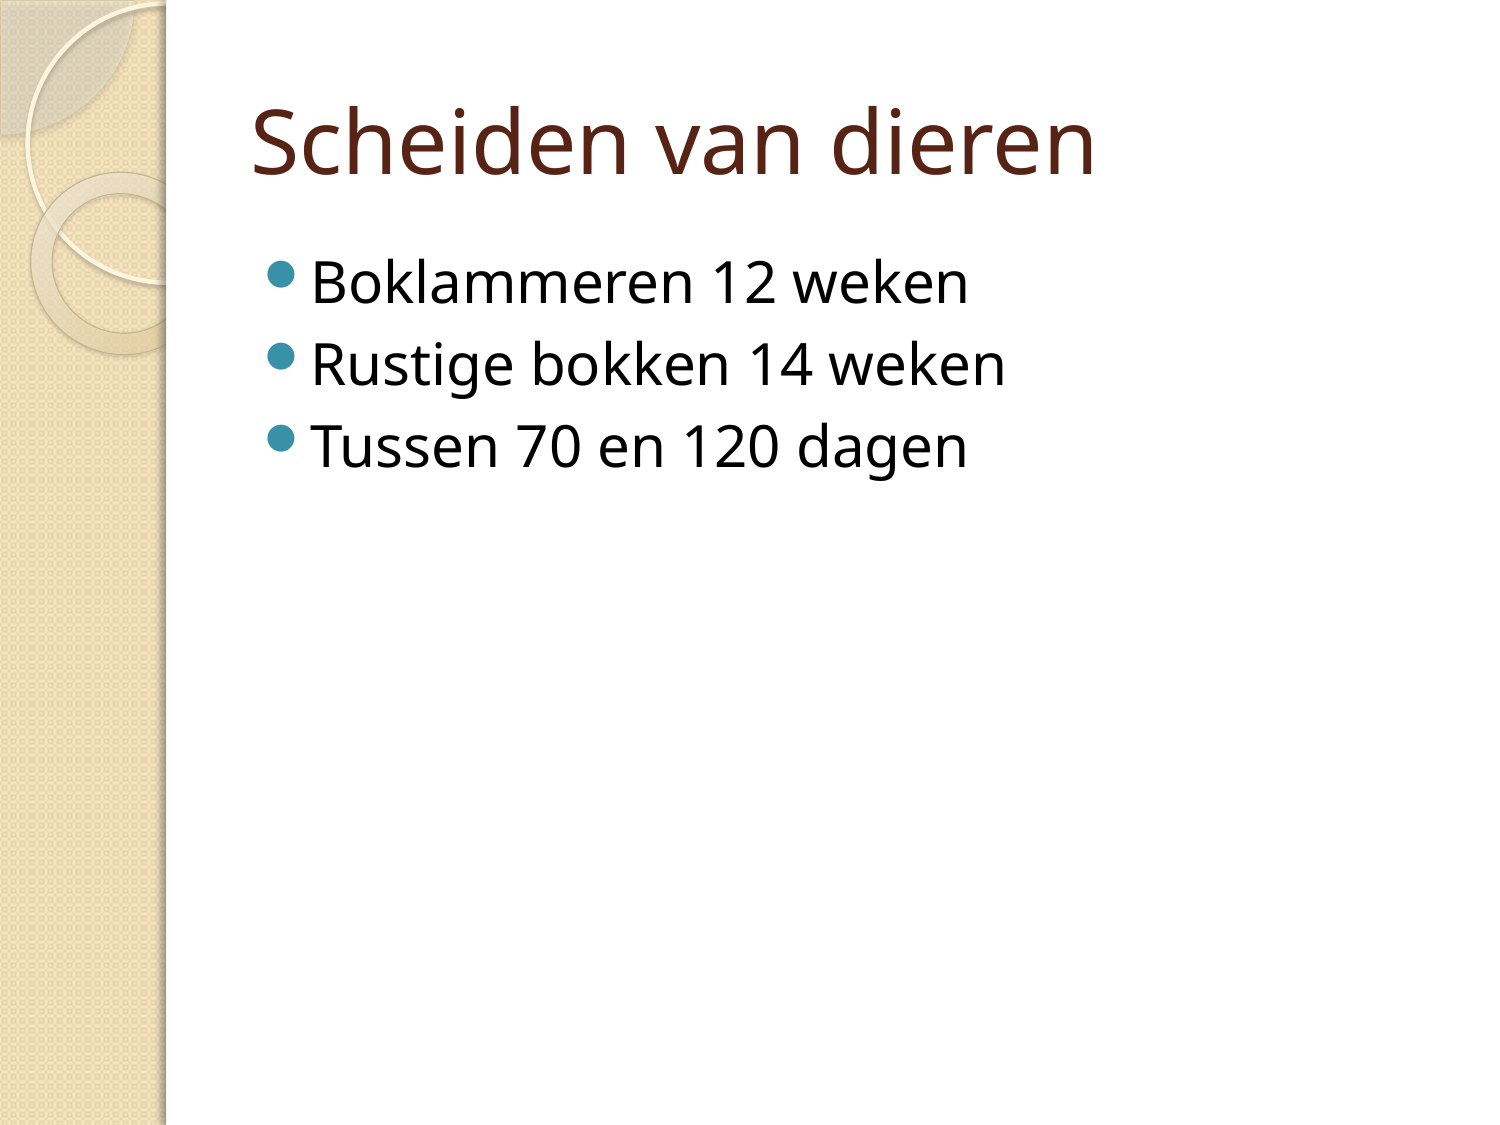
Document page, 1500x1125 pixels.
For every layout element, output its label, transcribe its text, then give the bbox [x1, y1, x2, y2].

list Boklammeren 12 weken Rustige bokken 14 weken Tussen 70 en 120 dagen [235, 237, 1466, 1025]
title Scheiden van dieren [235, 45, 1466, 233]
